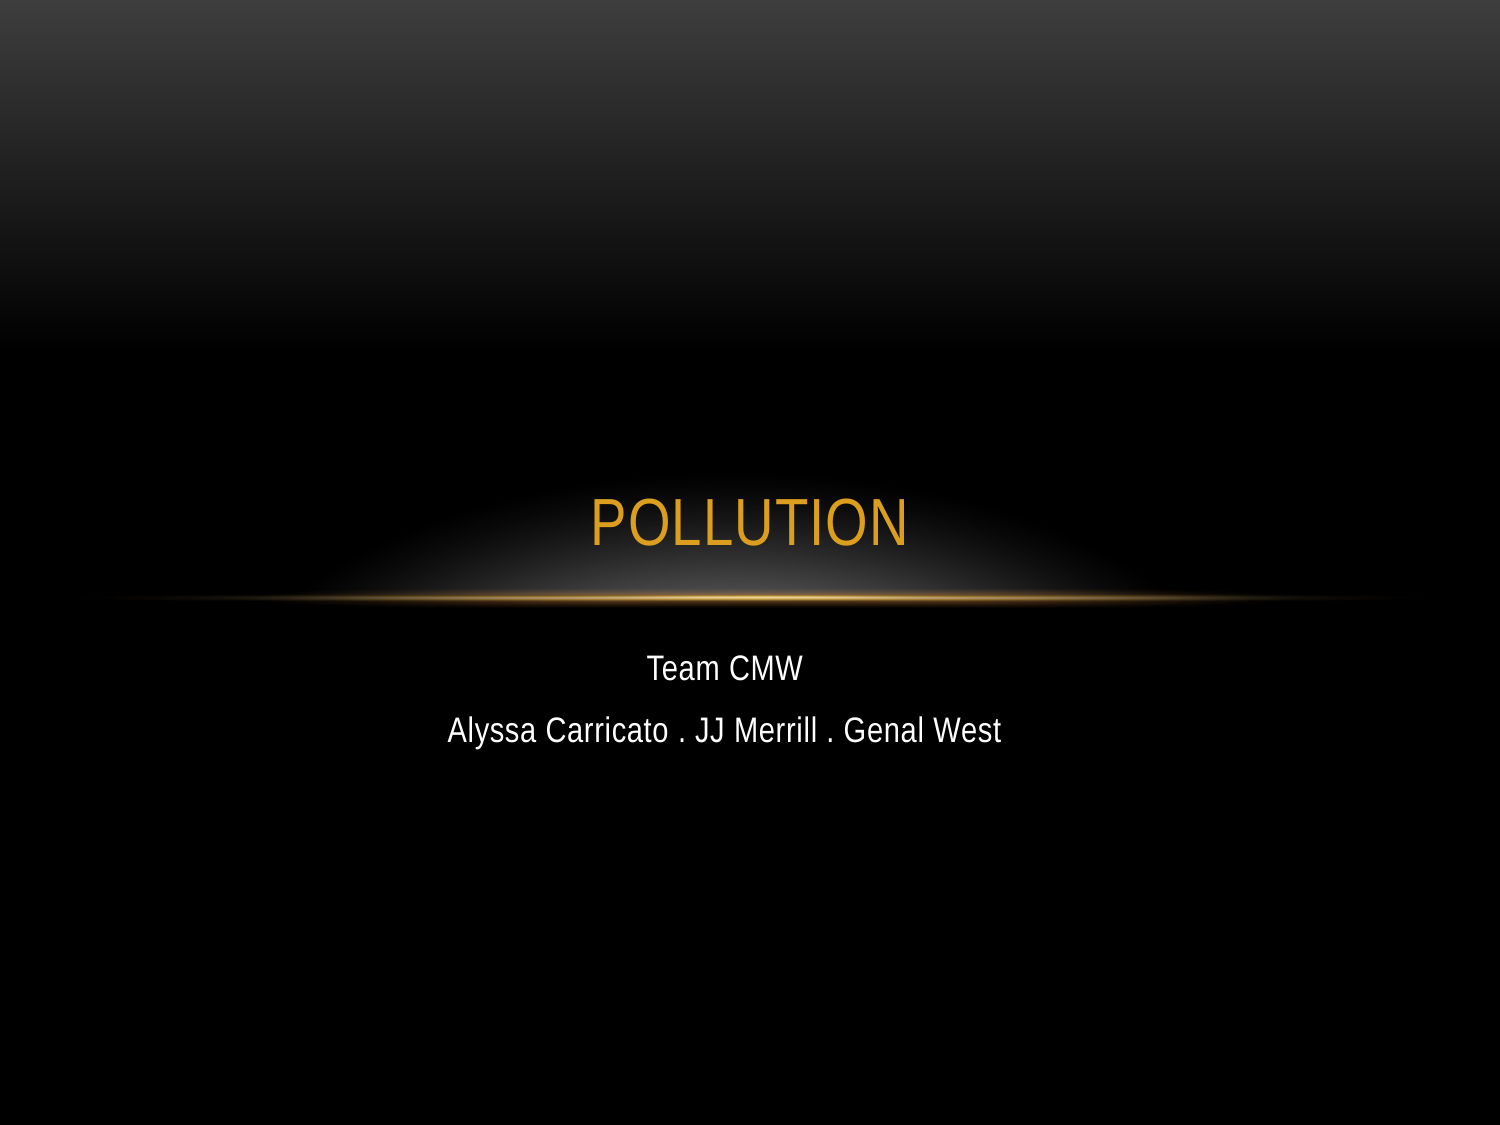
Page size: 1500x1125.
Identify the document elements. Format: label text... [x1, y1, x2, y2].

title Pollution [112, 324, 1388, 567]
picture [0, 0, 1500, 750]
subtitle Team CMW Alyssa Carricato . JJ Merrill . Genal West [200, 637, 1250, 925]
